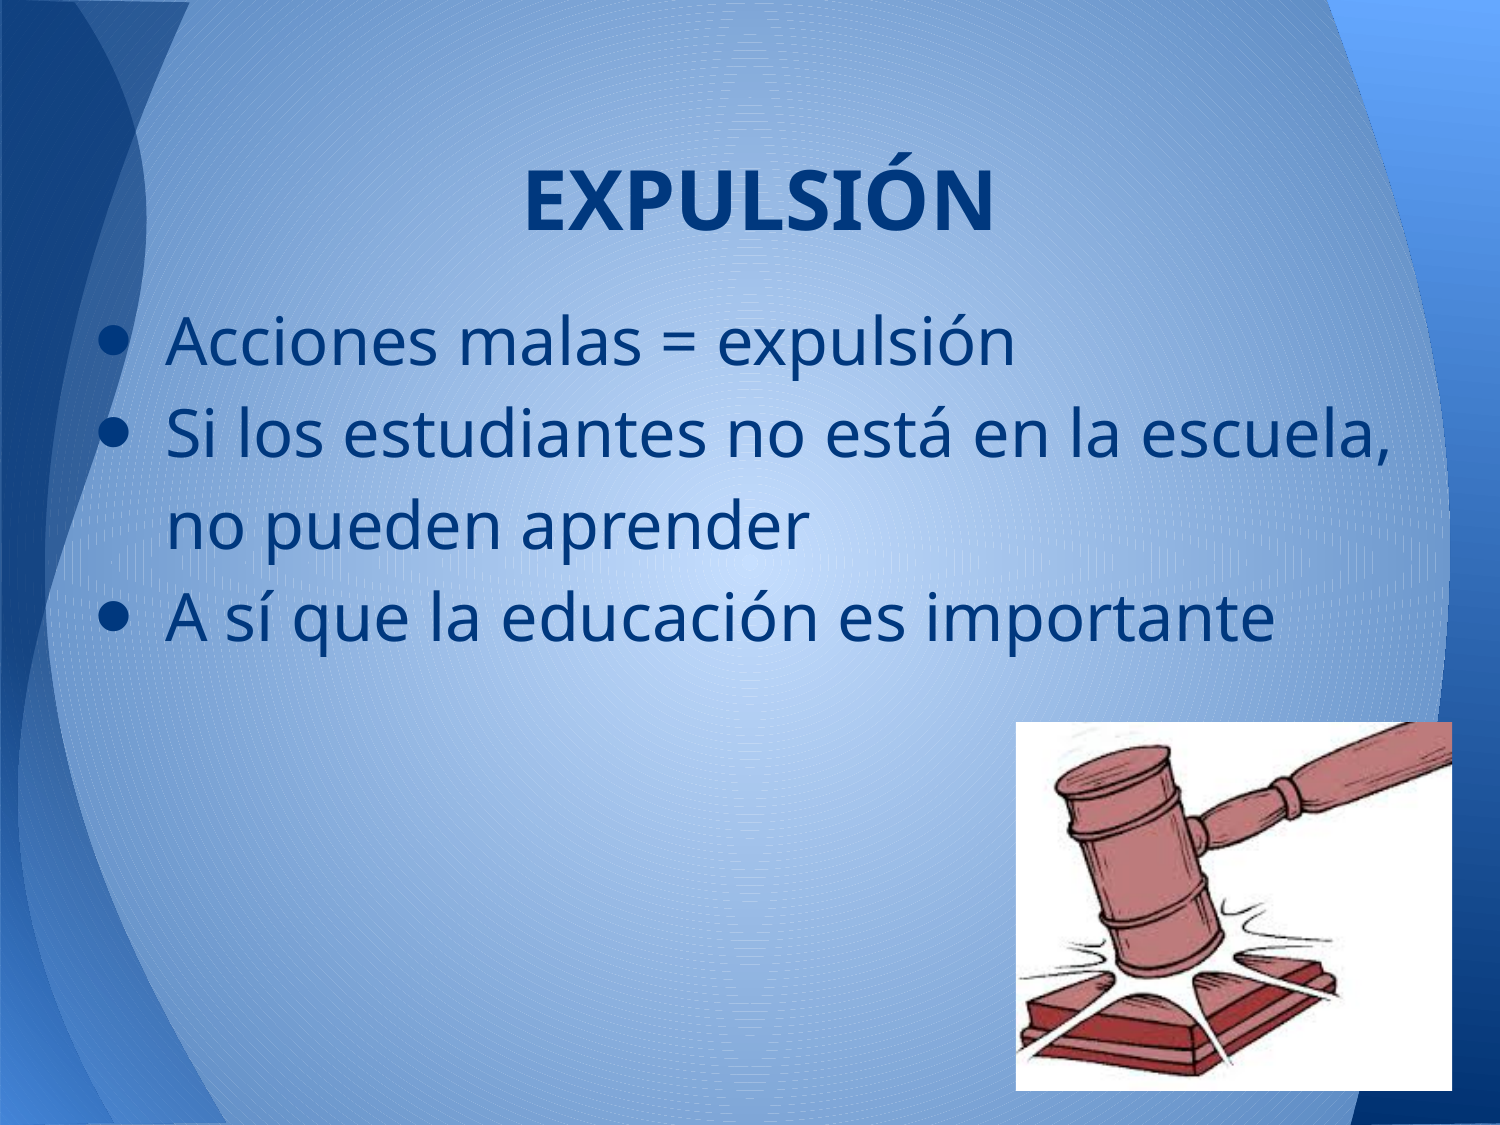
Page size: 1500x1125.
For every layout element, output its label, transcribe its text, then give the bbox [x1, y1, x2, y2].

title EXPULSIÓN [75, 45, 1425, 263]
list Acciones malas = expulsión Si los estudiantes no está en la escuela, no pueden aprender A sí que la educación es importante [75, 272, 1425, 1067]
text_box [1015, 722, 1453, 1091]
